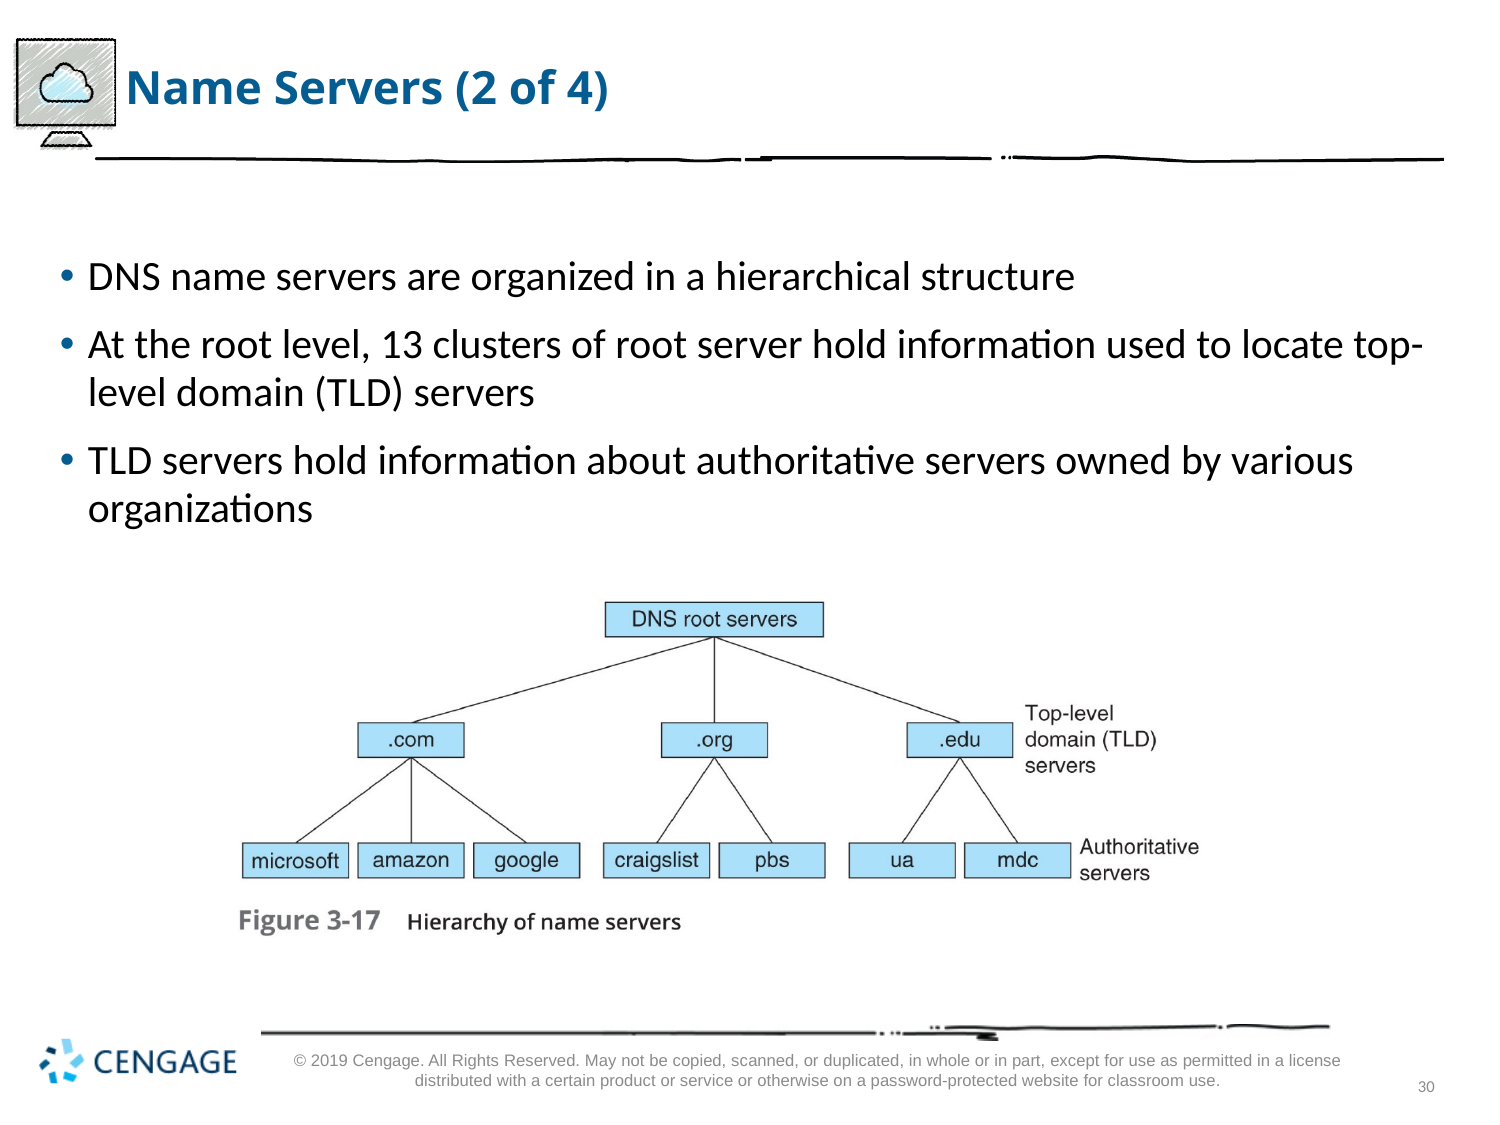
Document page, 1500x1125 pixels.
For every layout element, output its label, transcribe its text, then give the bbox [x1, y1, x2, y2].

picture [95, 155, 1444, 163]
footer © 2019 Cengage. All Rights Reserved. May not be copied, scanned, or duplicated, in whole or in part, except for use as permitted in a license distributed with a certain product or service or otherwise on a password-protected website for classroom use. [262, 1050, 1375, 1091]
picture [261, 1024, 1331, 1041]
list D N S name servers are organized in a hierarchical structure At the root level, 13 clusters of root server hold information used to locate top-level domain (T L D) servers T L D servers hold information about authoritative servers owned by various organizations [59, 252, 1441, 543]
picture [13, 36, 117, 151]
picture [237, 599, 1201, 938]
picture [19, 1025, 249, 1096]
title Name Servers (2 of 4) [125, 66, 1442, 116]
